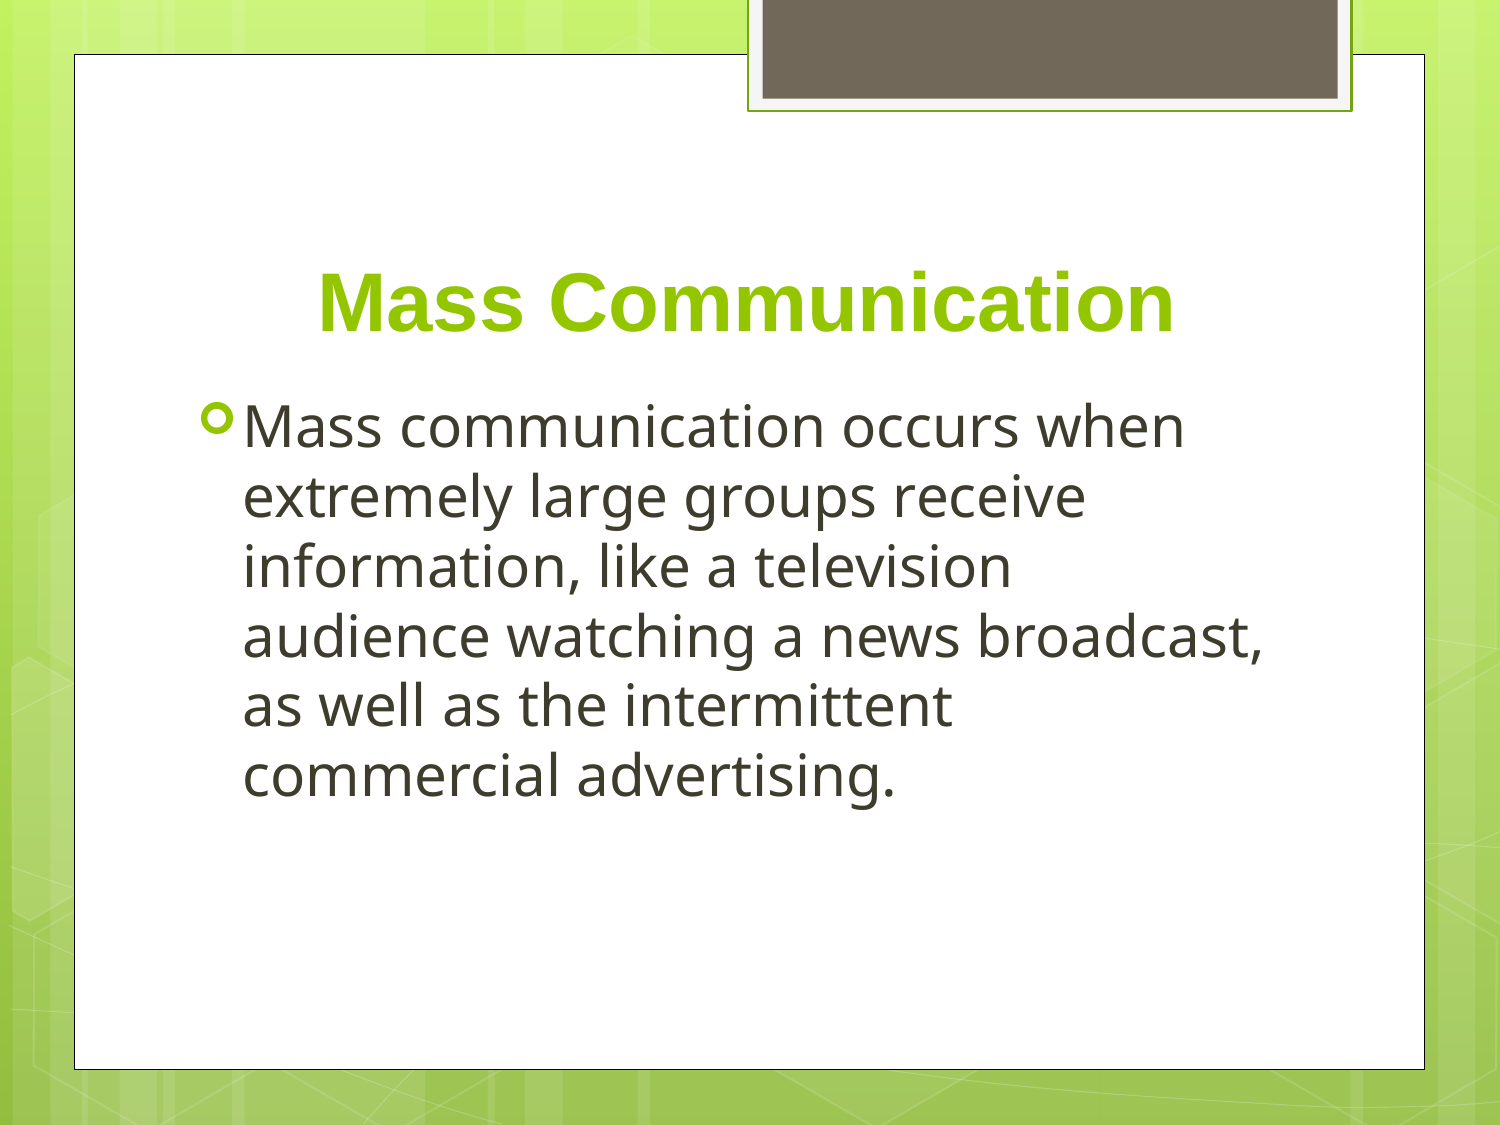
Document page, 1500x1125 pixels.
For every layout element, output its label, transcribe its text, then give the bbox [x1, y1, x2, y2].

list Mass communication occurs when extremely large groups receive information, like a television audience watching a news broadcast, as well as the intermittent commercial advertising. [171, 381, 1283, 957]
title Mass Communication [171, 168, 1324, 357]
